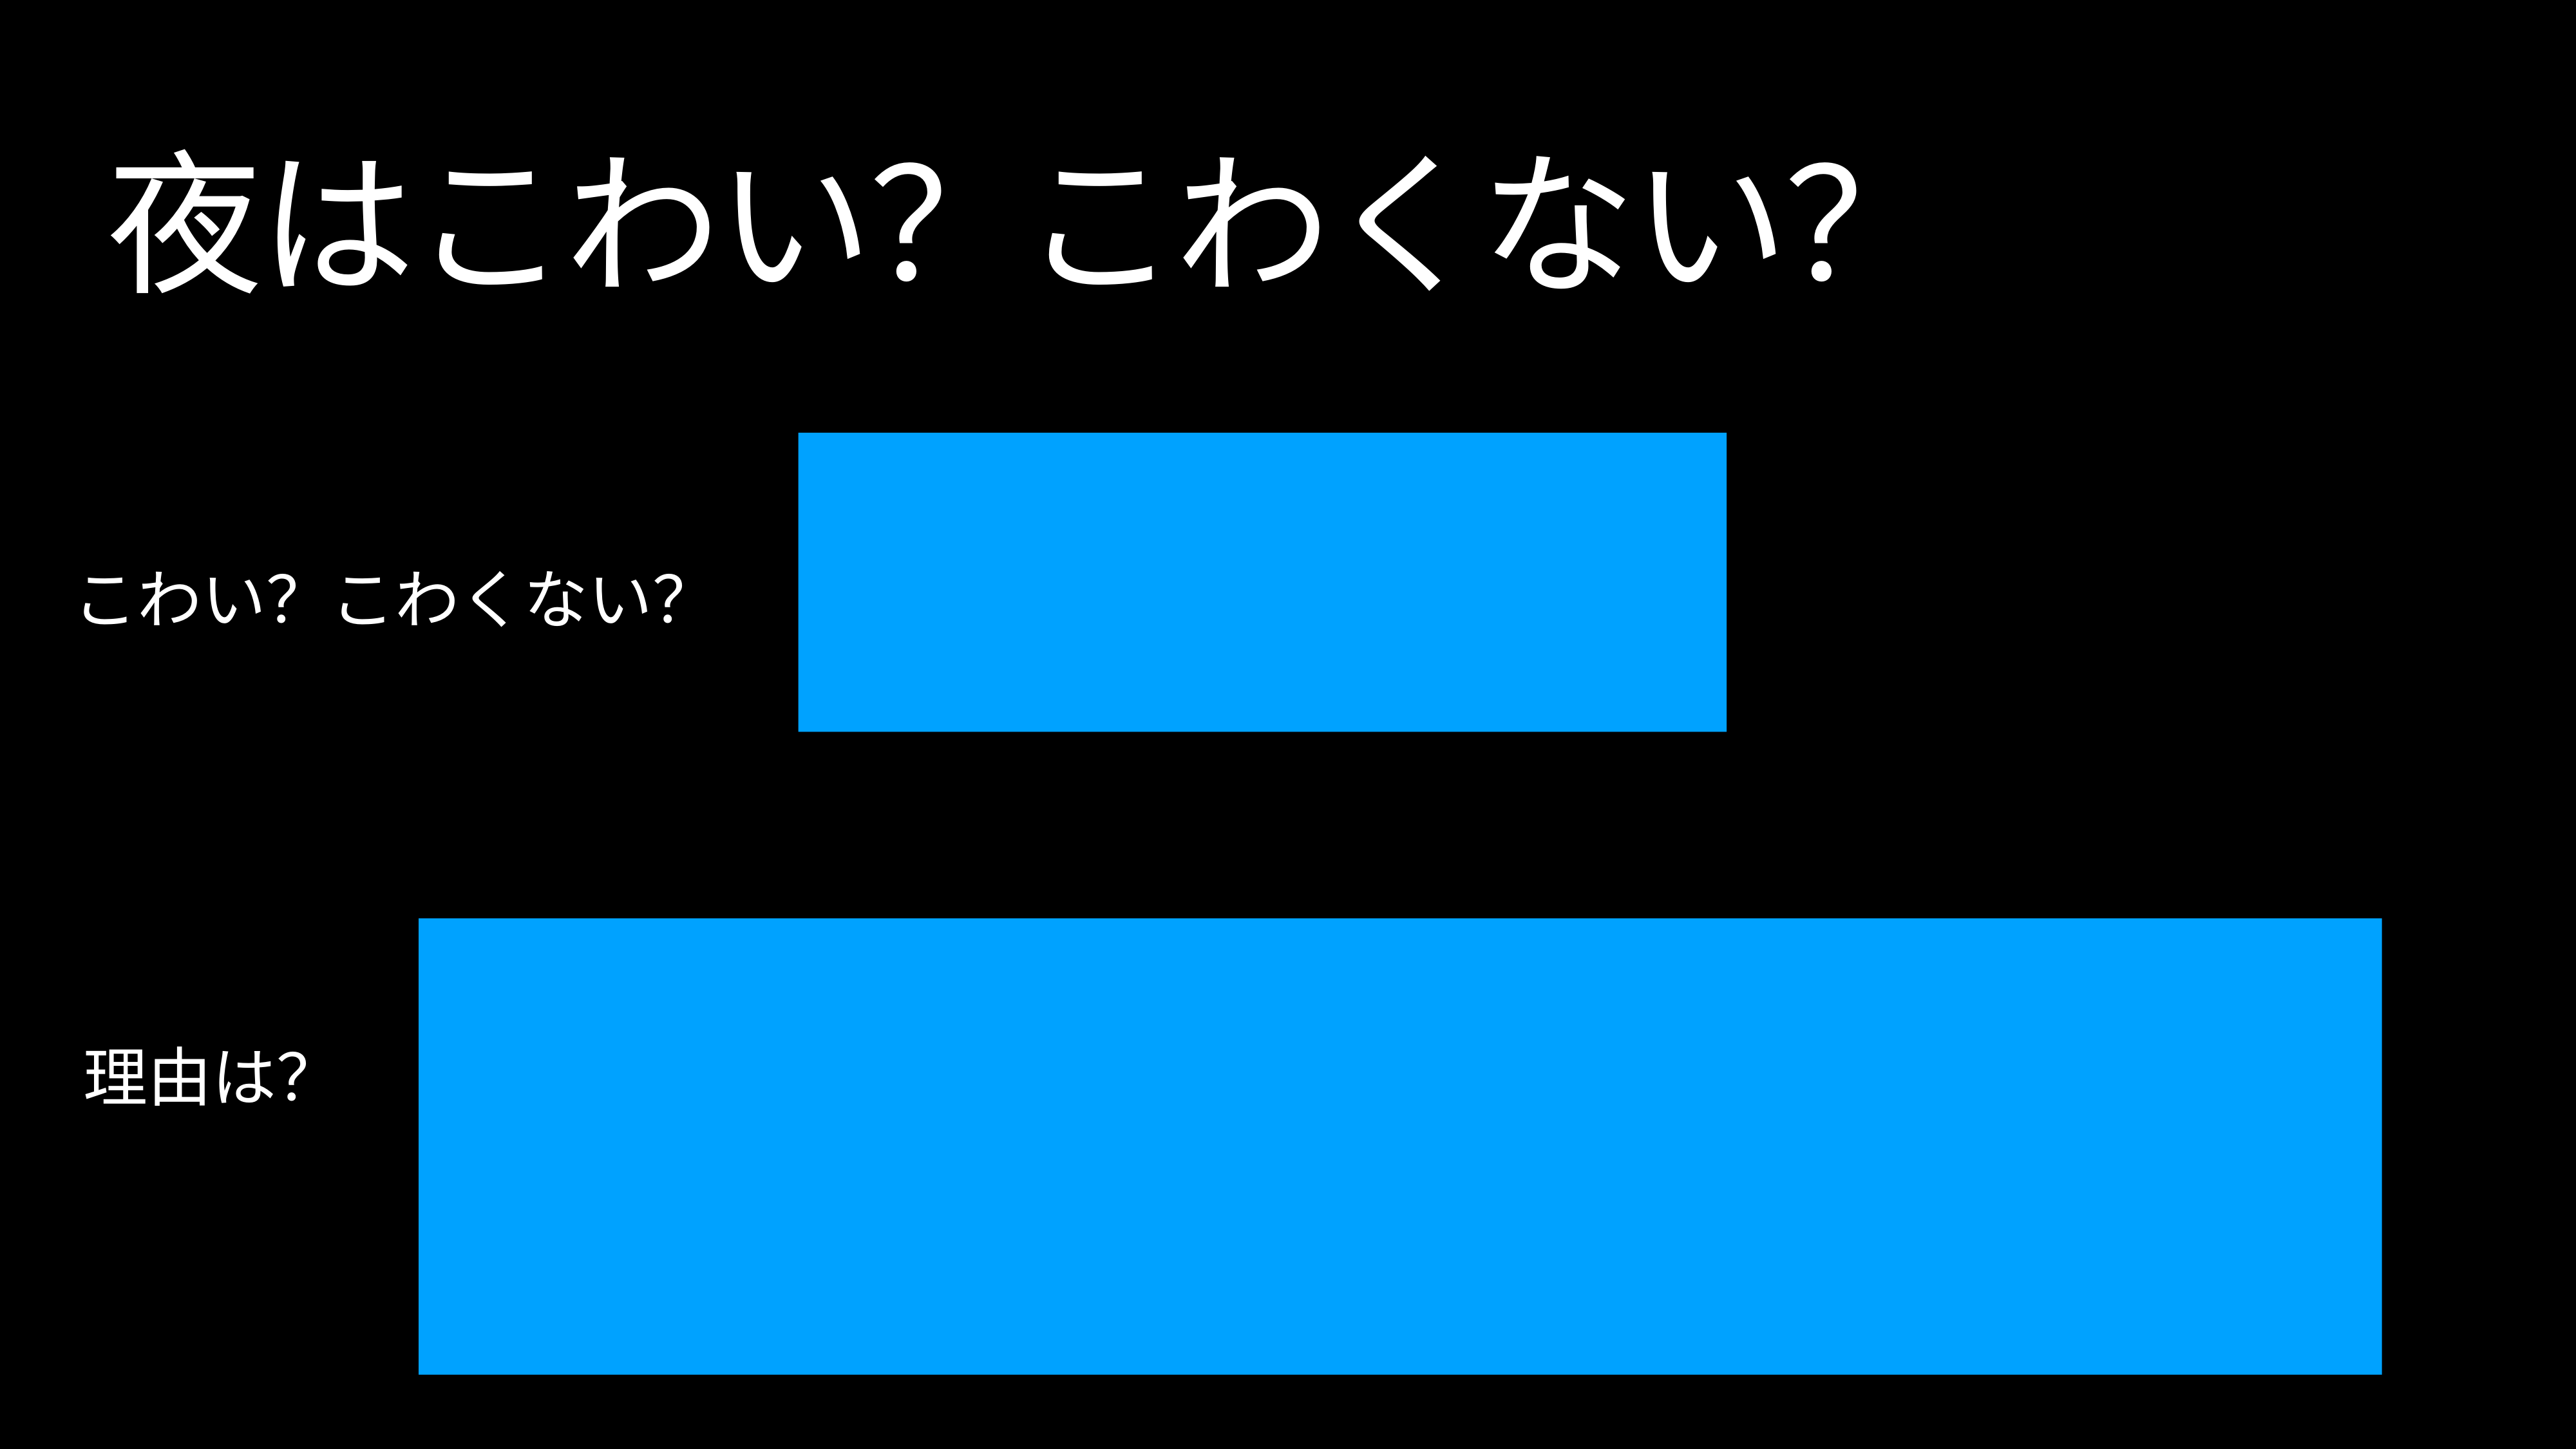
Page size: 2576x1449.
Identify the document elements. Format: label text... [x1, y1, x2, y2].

text_box [419, 918, 2382, 1375]
text_box こわい？こわくない？ [68, 562, 723, 643]
text_box 理由は？ [78, 1039, 347, 1121]
title 夜はこわい？こわくない？ [101, 0, 2423, 482]
text_box [798, 432, 1727, 732]
